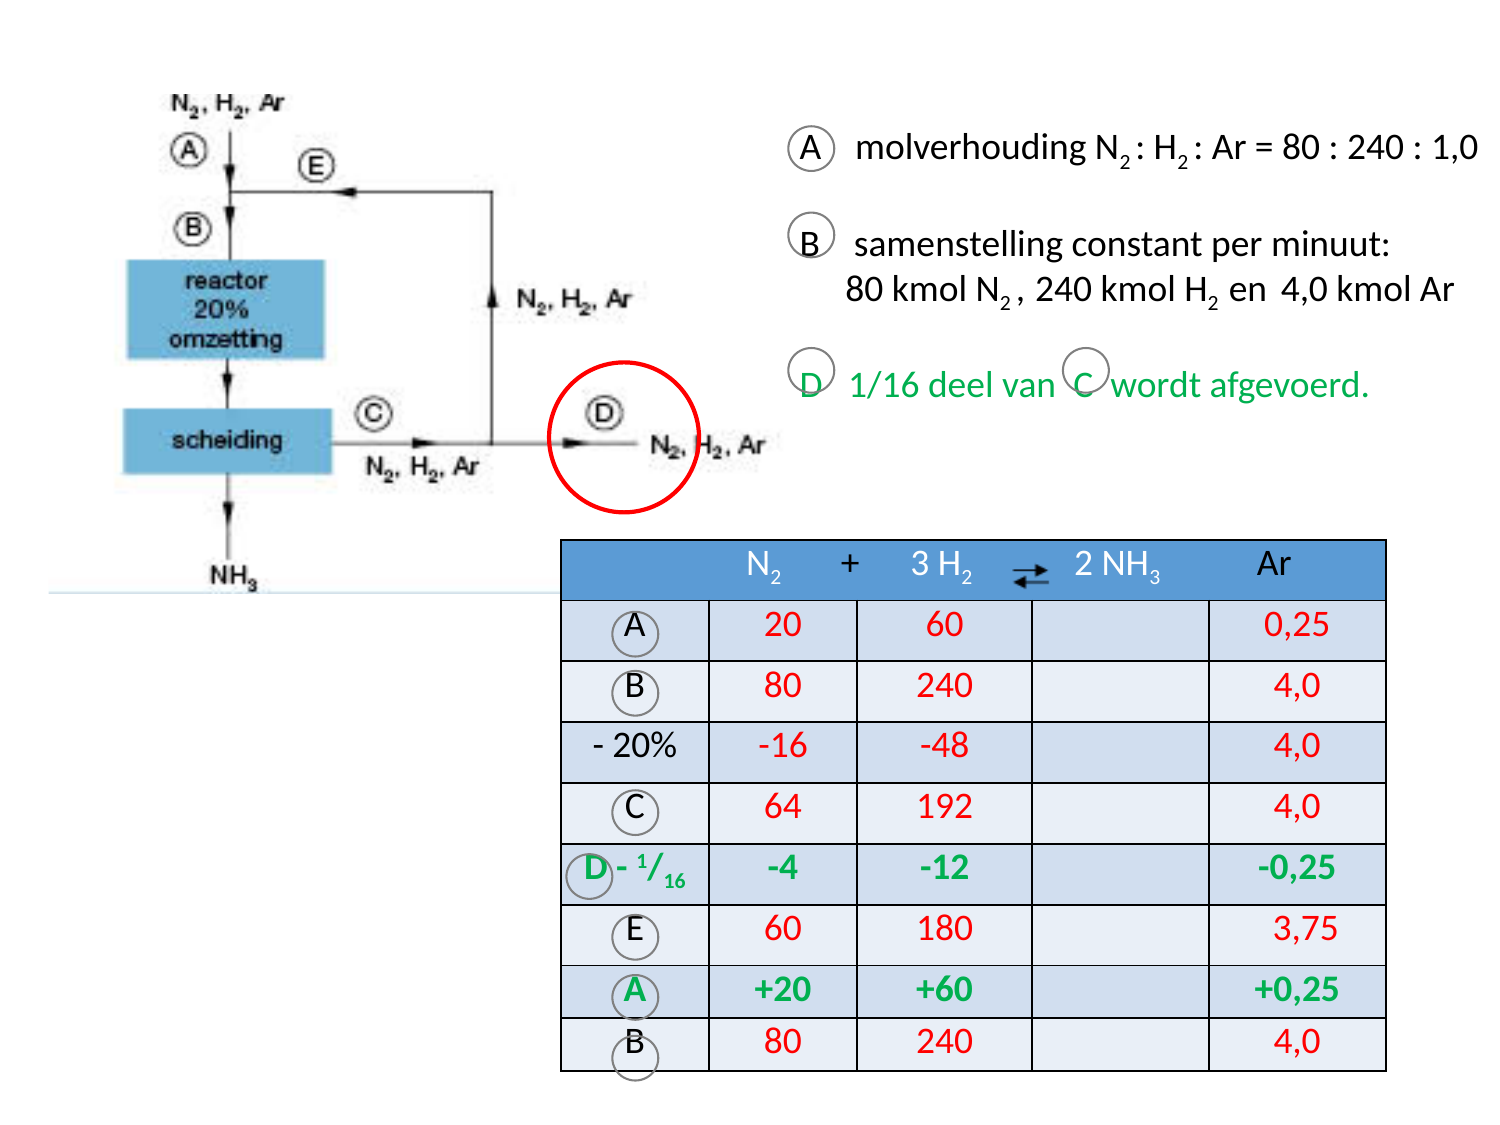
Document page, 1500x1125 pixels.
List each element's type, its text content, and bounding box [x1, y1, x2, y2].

table_cell 60 [710, 906, 856, 965]
table_cell [1033, 662, 1208, 721]
table_cell 4,0 [1210, 1019, 1385, 1070]
text_box [611, 669, 660, 717]
table_cell D - 1/16 [562, 845, 708, 904]
table_cell [1033, 966, 1208, 1017]
table_cell B [562, 662, 708, 721]
table_cell [1033, 1019, 1208, 1070]
table_cell -0,25 [1210, 845, 1385, 904]
table_cell [1033, 906, 1208, 965]
picture [1011, 560, 1054, 594]
table_cell 240 [858, 1019, 1031, 1070]
table_cell [1033, 845, 1208, 904]
table_cell -4 [710, 845, 856, 904]
table_cell +60 [858, 966, 1031, 1017]
table_cell 192 [858, 784, 1031, 843]
table_cell 64 [710, 784, 856, 843]
table_cell 80 [710, 1019, 856, 1070]
text_box [565, 853, 614, 900]
table_cell +0,25 [1210, 966, 1385, 1017]
table_cell 80 [710, 662, 856, 721]
table_cell [1033, 601, 1208, 660]
table_cell 0,25 [1210, 601, 1385, 660]
table_cell 20 [710, 601, 856, 660]
text_box [611, 610, 660, 658]
table_cell 4,0 [1210, 723, 1385, 782]
table_cell -16 [710, 723, 856, 782]
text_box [125, 70, 1500, 495]
table_cell -12 [858, 845, 1031, 904]
table_cell -48 [858, 723, 1031, 782]
table_cell A [562, 601, 708, 660]
table_cell 240 [858, 662, 1031, 721]
table_cell A [562, 966, 708, 1017]
table_cell B [562, 1019, 708, 1070]
table_cell E [562, 906, 708, 965]
table_cell 3,75 [1210, 906, 1385, 965]
table_header N2 + 3 H2 2 NH3 Ar [562, 541, 1385, 600]
table_cell 180 [858, 906, 1031, 965]
table_cell 4,0 [1210, 662, 1385, 721]
table_cell C [562, 784, 708, 843]
text_box [611, 1034, 660, 1082]
text_box [611, 974, 660, 1021]
table_cell - 20% [562, 723, 708, 782]
table_cell 4,0 [1210, 784, 1385, 843]
picture [48, 93, 807, 594]
table_cell [1033, 723, 1208, 782]
table_cell [1033, 784, 1208, 843]
table_cell +20 [710, 966, 856, 1017]
text_box [611, 789, 660, 837]
text_box [611, 913, 660, 961]
table_cell 60 [858, 601, 1031, 660]
